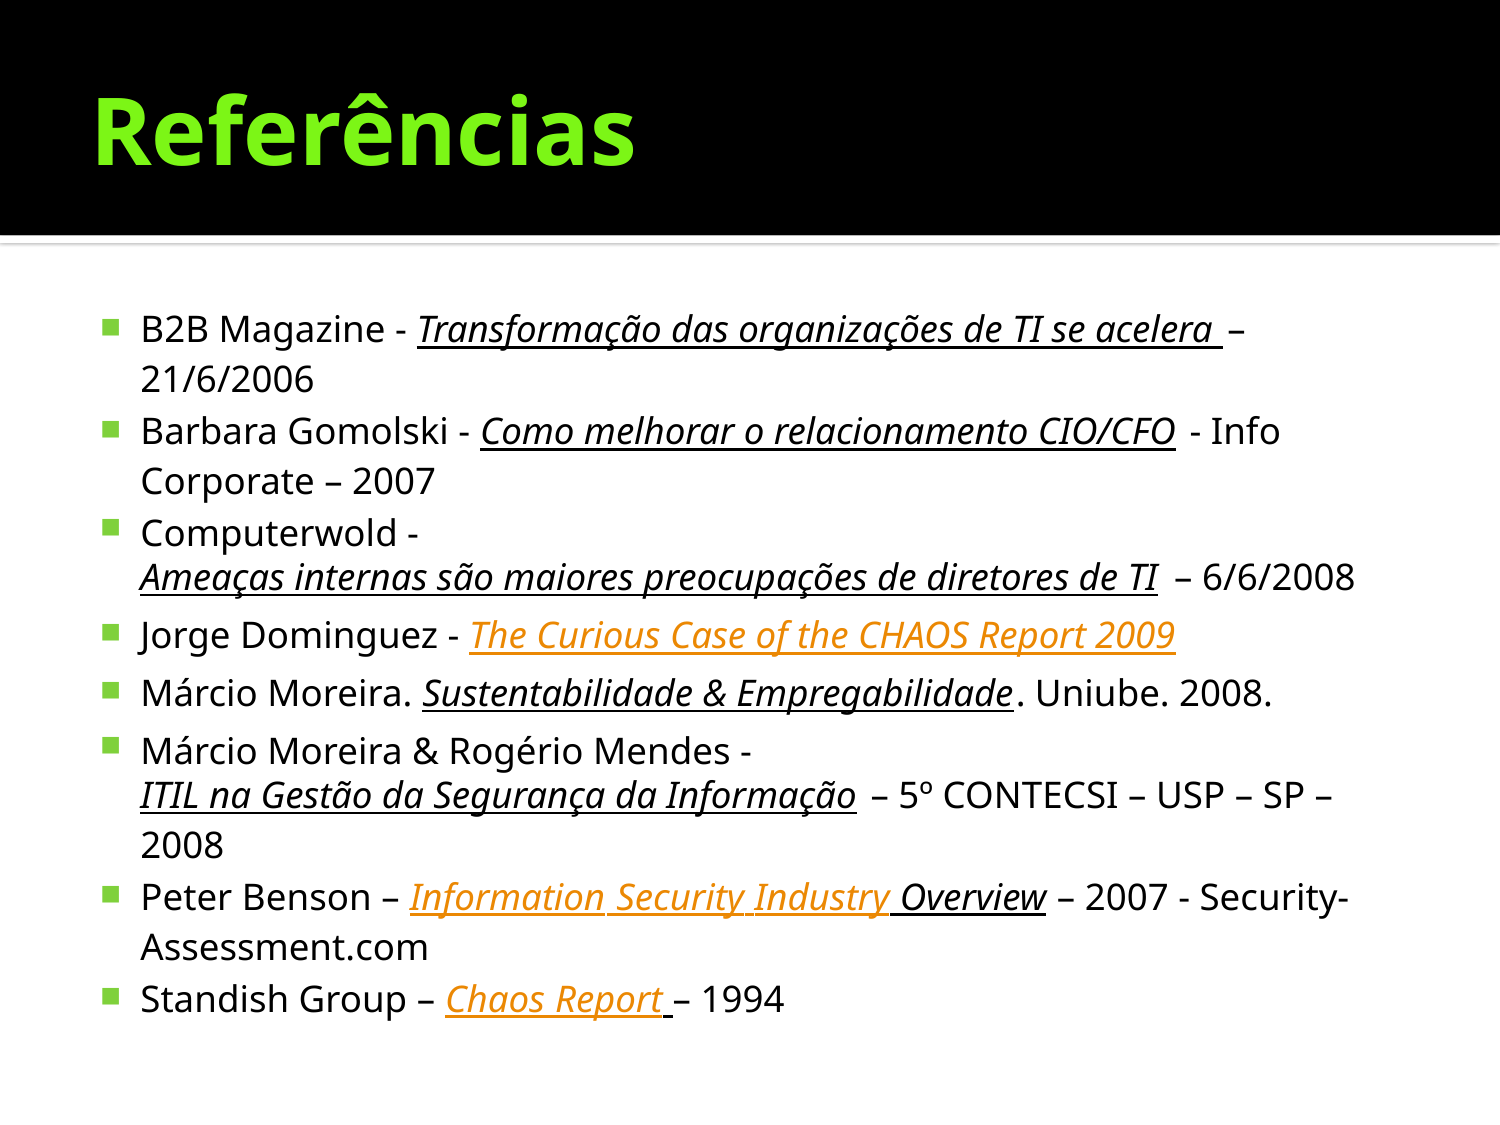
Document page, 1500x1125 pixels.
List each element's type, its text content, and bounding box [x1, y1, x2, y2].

list B2B Magazine - Transformação das organizações de TI se acelera – 21/6/2006 Barbara Gomolski - Como melhorar o relacionamento CIO/CFO - Info Corporate – 2007 Computerwold - Ameaças internas são maiores preocupações de diretores de TI – 6/6/2008 Jorge Dominguez - The Curious Case of the CHAOS Report 2009 Márcio Moreira. Sustentabilidade & Empregabilidade. Uniube. 2008. Márcio Moreira & Rogério Mendes - ITIL na Gestão da Segurança da Informação – 5º CONTECSI – USP – SP – 2008 Peter Benson – Information Security Industry Overview – 2007 - Security-Assessment.com Standish Group – Chaos Report – 1994 [75, 291, 1425, 1050]
title Referências [75, 25, 1425, 231]
